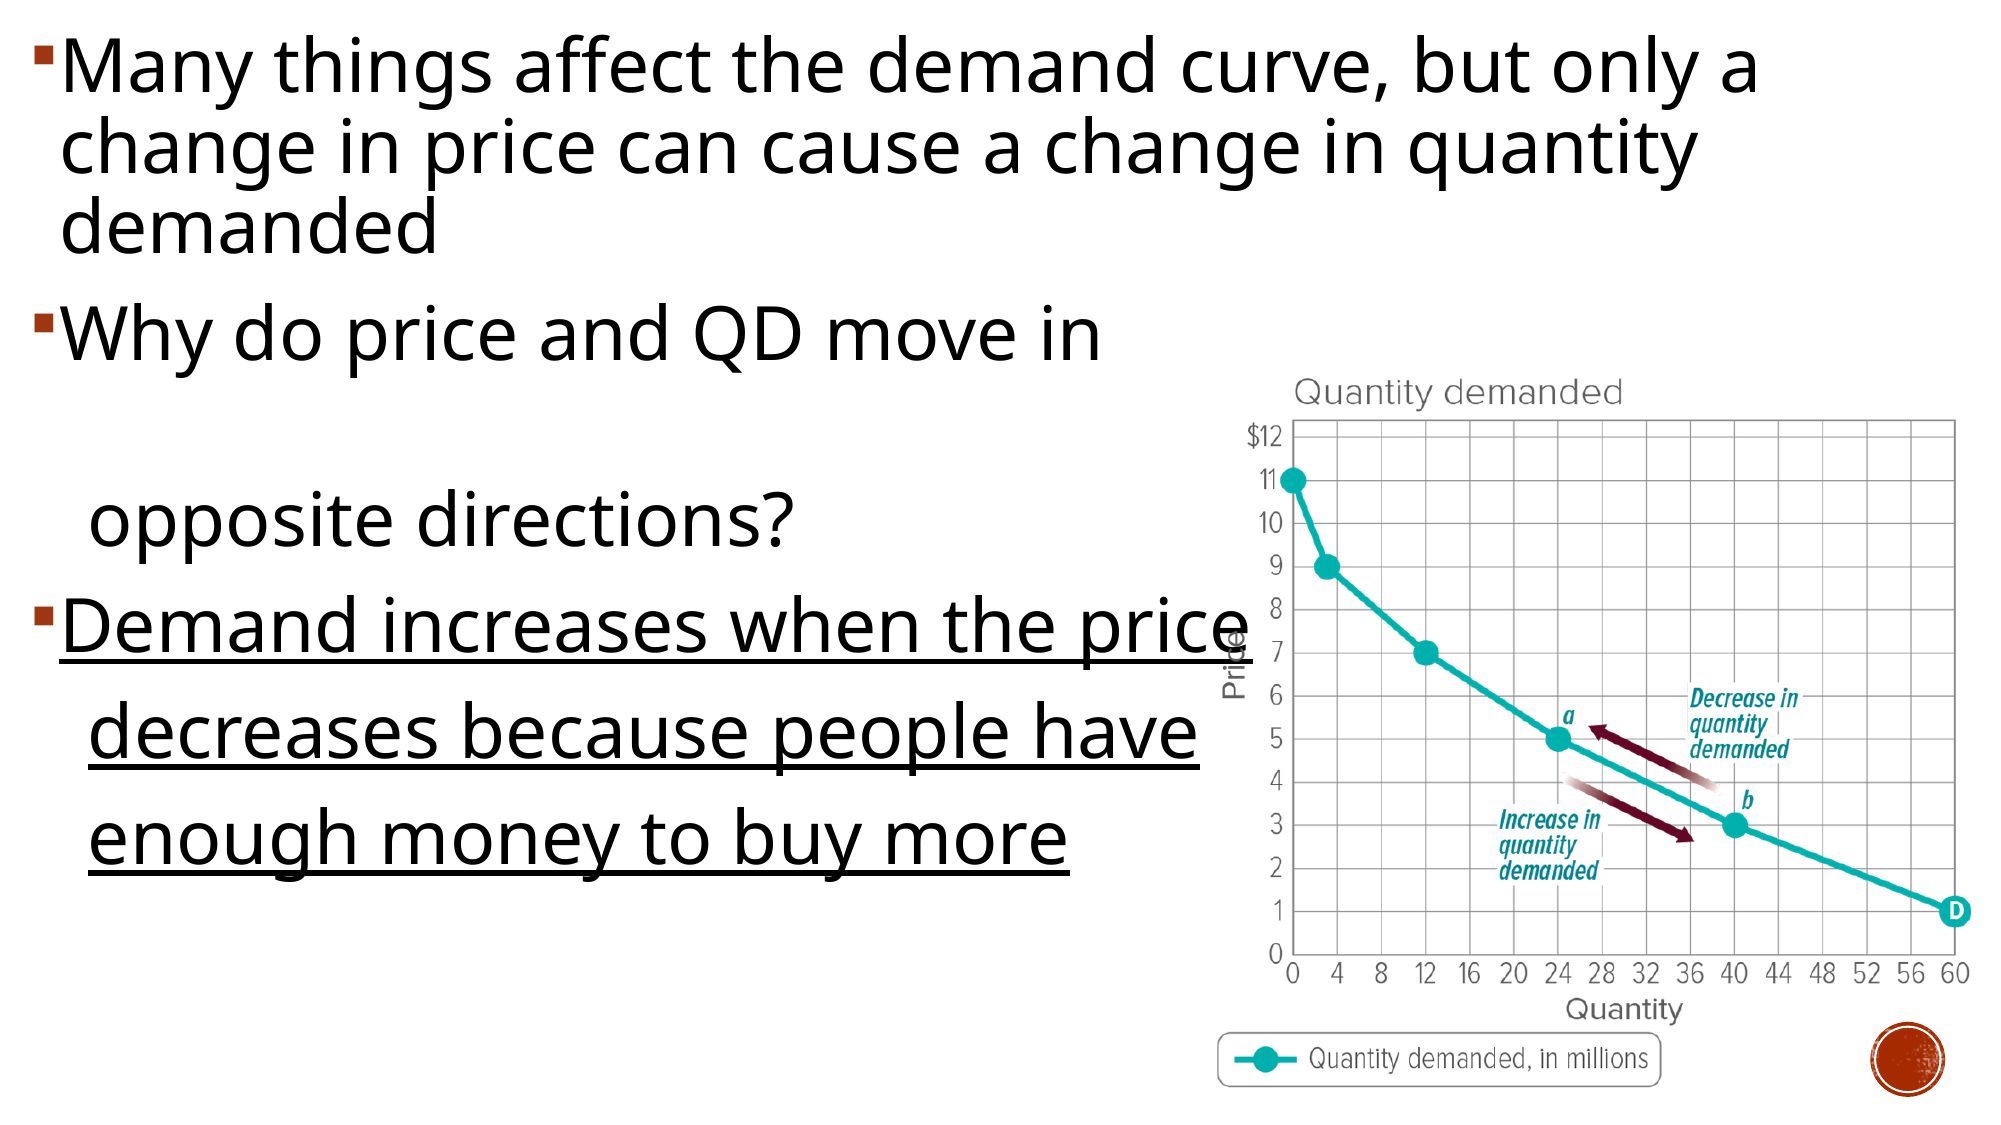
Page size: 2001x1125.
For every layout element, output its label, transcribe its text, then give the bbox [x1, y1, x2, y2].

picture [1206, 363, 1987, 1097]
list Many things affect the demand curve, but only a change in price can cause a change in quantity demanded Why do price and QD move in opposite directions? Demand increases when the price decreases because people have enough money to buy more [14, 19, 1987, 1110]
